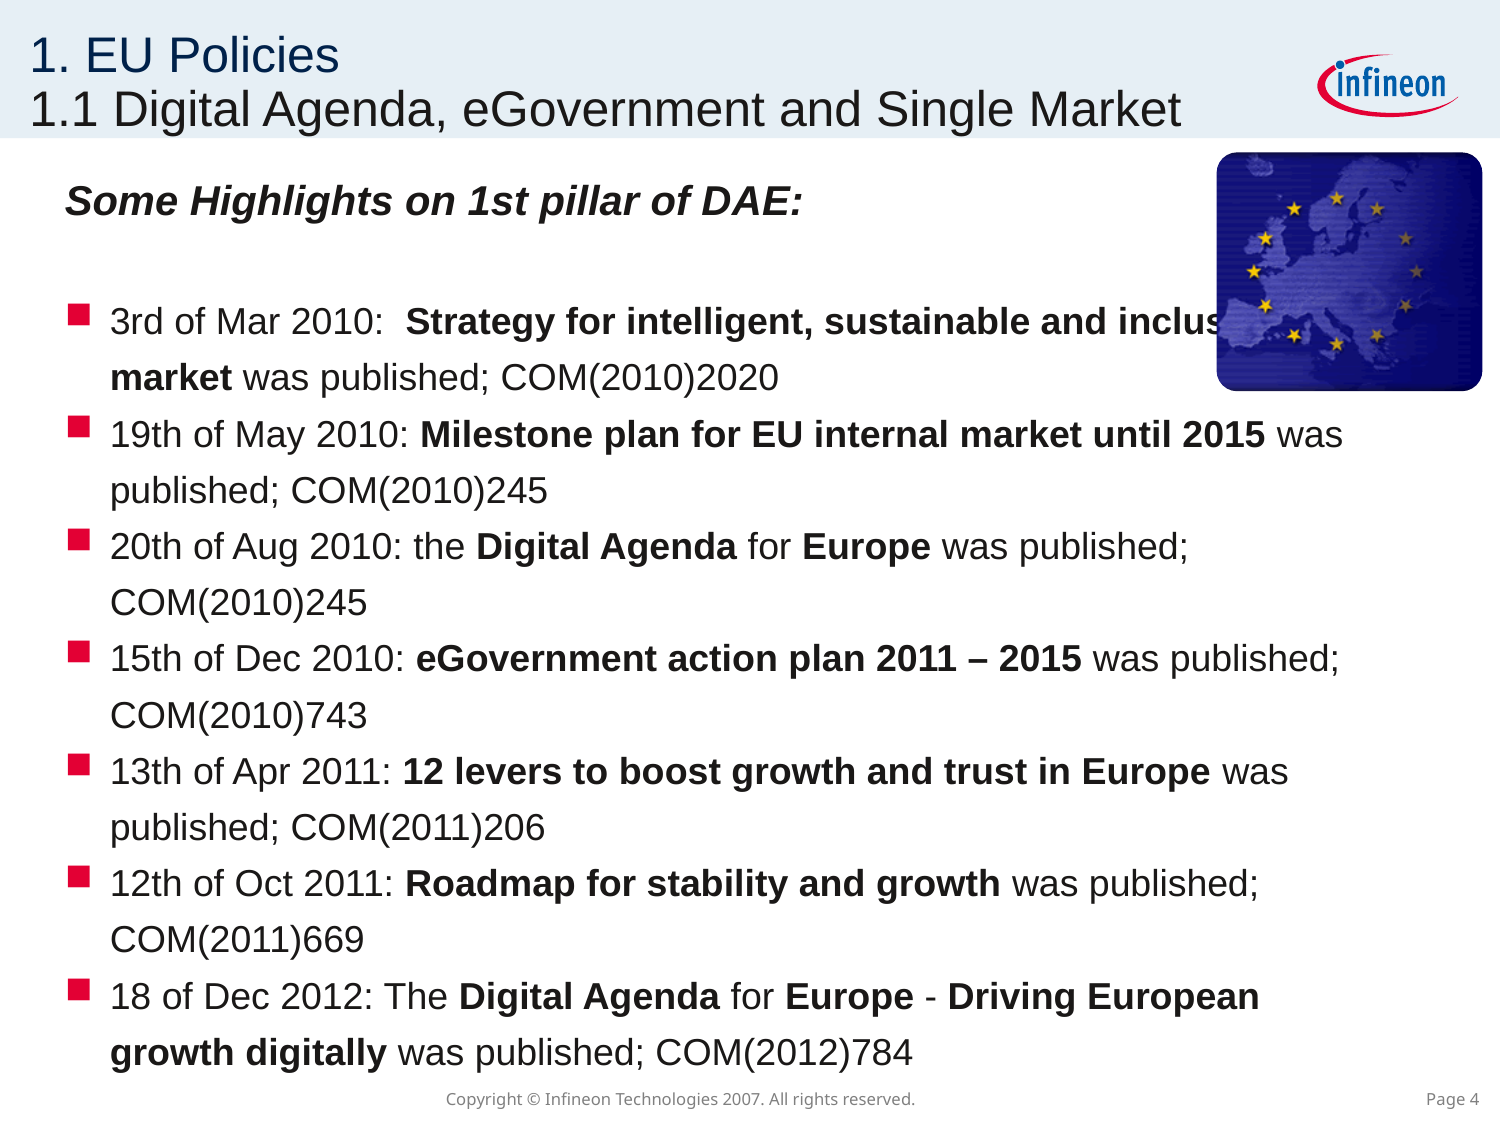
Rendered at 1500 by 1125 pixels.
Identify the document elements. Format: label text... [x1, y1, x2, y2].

title 1. EU Policies 1.1 Digital Agenda, eGovernment and Single Market [29, 10, 1365, 138]
list Some Highlights on 1st pillar of DAE: 3rd of Mar 2010: Strategy for intelligent, sustainable and inclusive market was published; COM(2010)2020 19th of May 2010: Milestone plan for EU internal market until 2015 was published; COM(2010)245 20th of Aug 2010: the Digital Agenda for Europe was published; COM(2010)245 15th of Dec 2010: eGovernment action plan 2011 – 2015 was published; COM(2010)743 13th of Apr 2011: 12 levers to boost growth and trust in Europe was published; COM(2011)206 12th of Oct 2011: Roadmap for stability and growth was published; COM(2011)669 18 of Dec 2012: The Digital Agenda for Europe - Driving European growth digitally was published; COM(2012)784 [64, 160, 1389, 906]
picture [1216, 152, 1483, 392]
